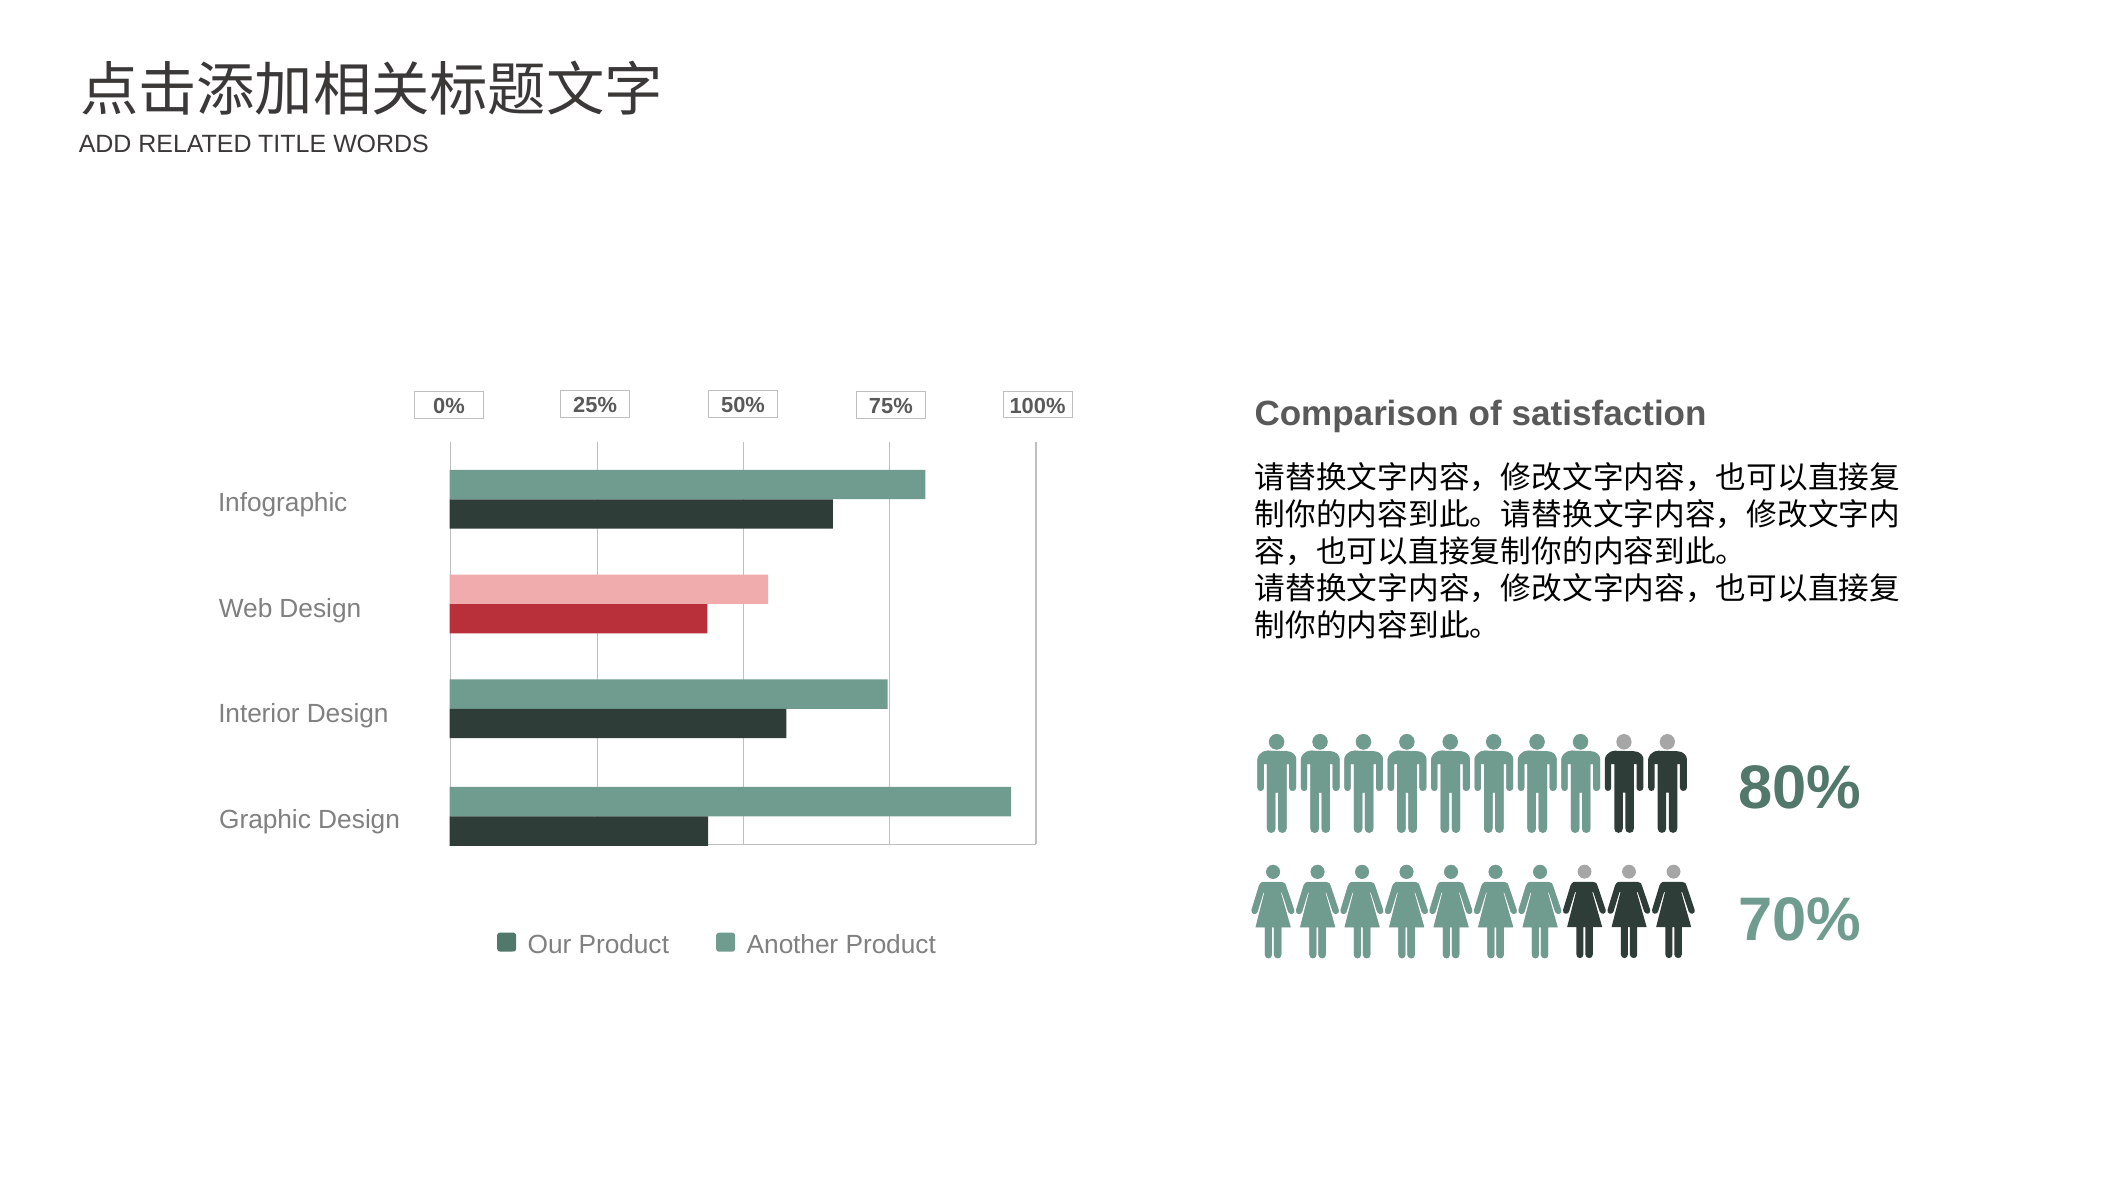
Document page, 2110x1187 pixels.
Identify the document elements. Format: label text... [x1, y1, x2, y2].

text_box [1251, 733, 1696, 959]
text_box 70% [1738, 878, 1862, 953]
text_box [1251, 864, 1562, 959]
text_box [497, 927, 945, 960]
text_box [449, 786, 1012, 846]
text_box 点击添加相关标题文字 [64, 43, 679, 130]
text_box 请替换文字内容，修改文字内容，也可以直接复制你的内容到此。请替换文字内容，修改文字内容，也可以直接复制你的内容到此。 请替换文字内容，修改文字内容，也可以直接复制你的内容到此。 [1254, 458, 1920, 680]
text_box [414, 390, 1073, 845]
text_box Comparison of satisfaction [1254, 389, 1738, 432]
text_box 80% [1738, 747, 1862, 821]
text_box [450, 574, 769, 634]
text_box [218, 485, 450, 834]
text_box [1257, 733, 1600, 833]
text_box ADD RELATED TITLE WORDS [62, 119, 446, 166]
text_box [449, 469, 926, 529]
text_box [450, 679, 888, 739]
